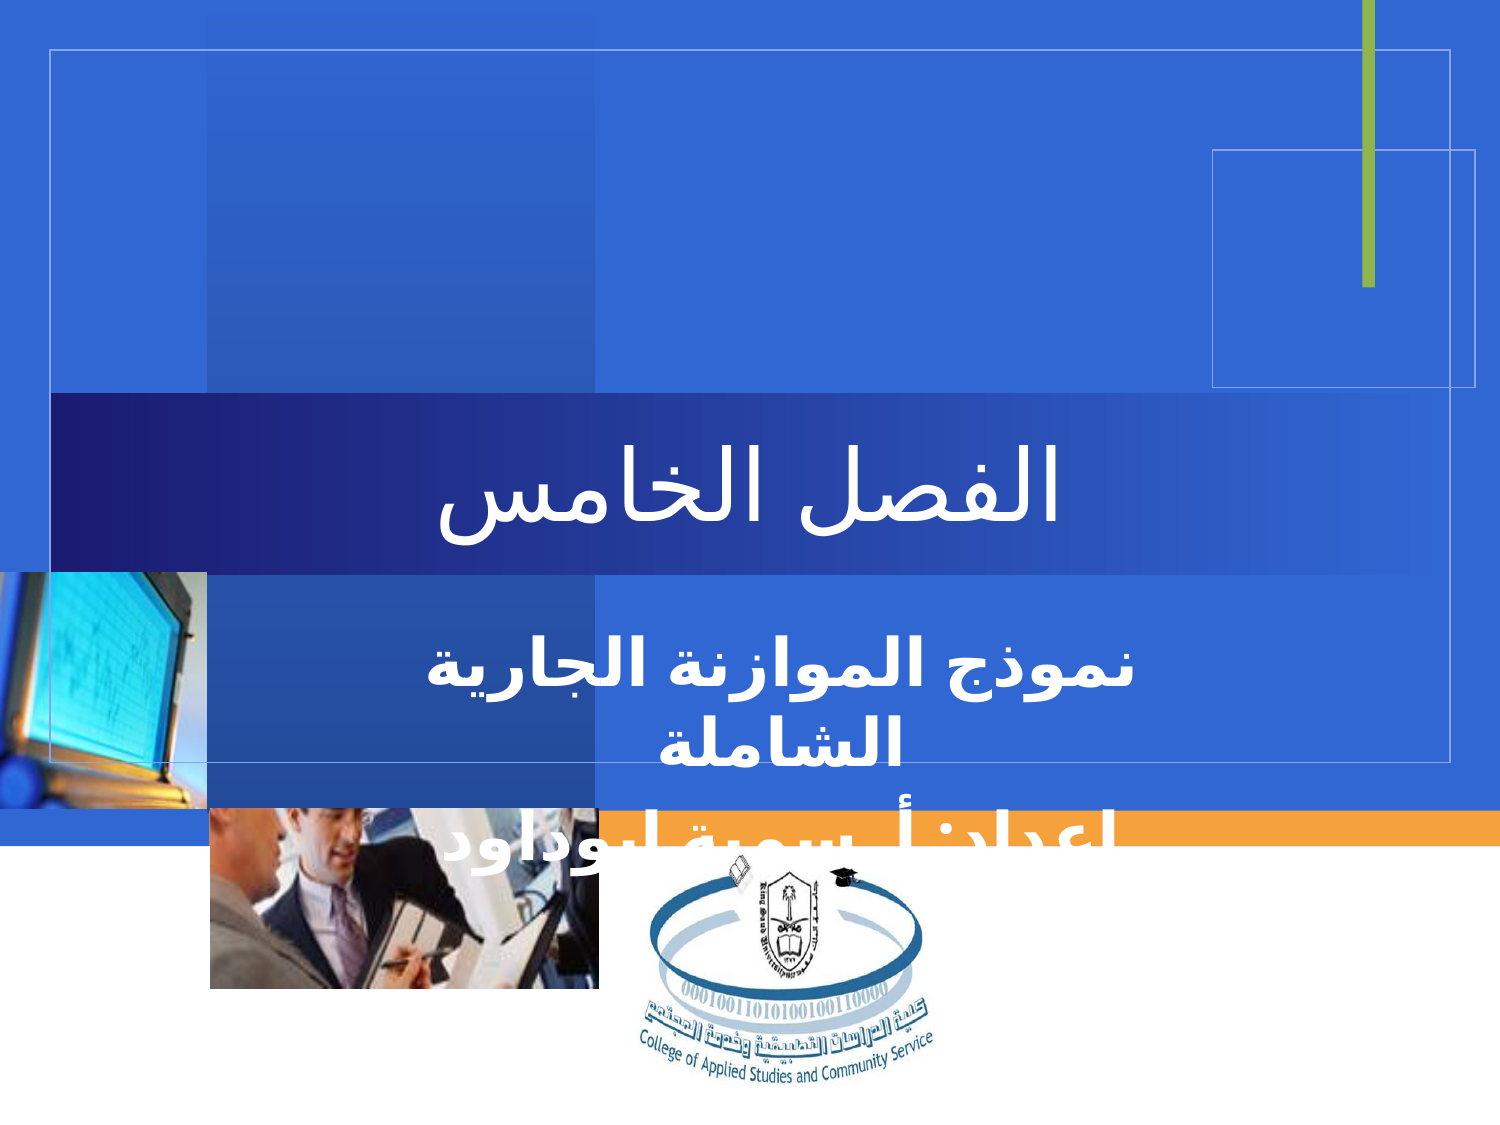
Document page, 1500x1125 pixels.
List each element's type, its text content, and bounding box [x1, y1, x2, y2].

subtitle نموذج الموازنة الجارية الشاملة إعداد: أ. سمية ابوداود [299, 612, 1263, 688]
picture [51, 572, 207, 762]
picture [0, 572, 207, 809]
picture [637, 849, 938, 1088]
title الفصل الخامس [74, 424, 1426, 538]
picture [210, 808, 599, 989]
